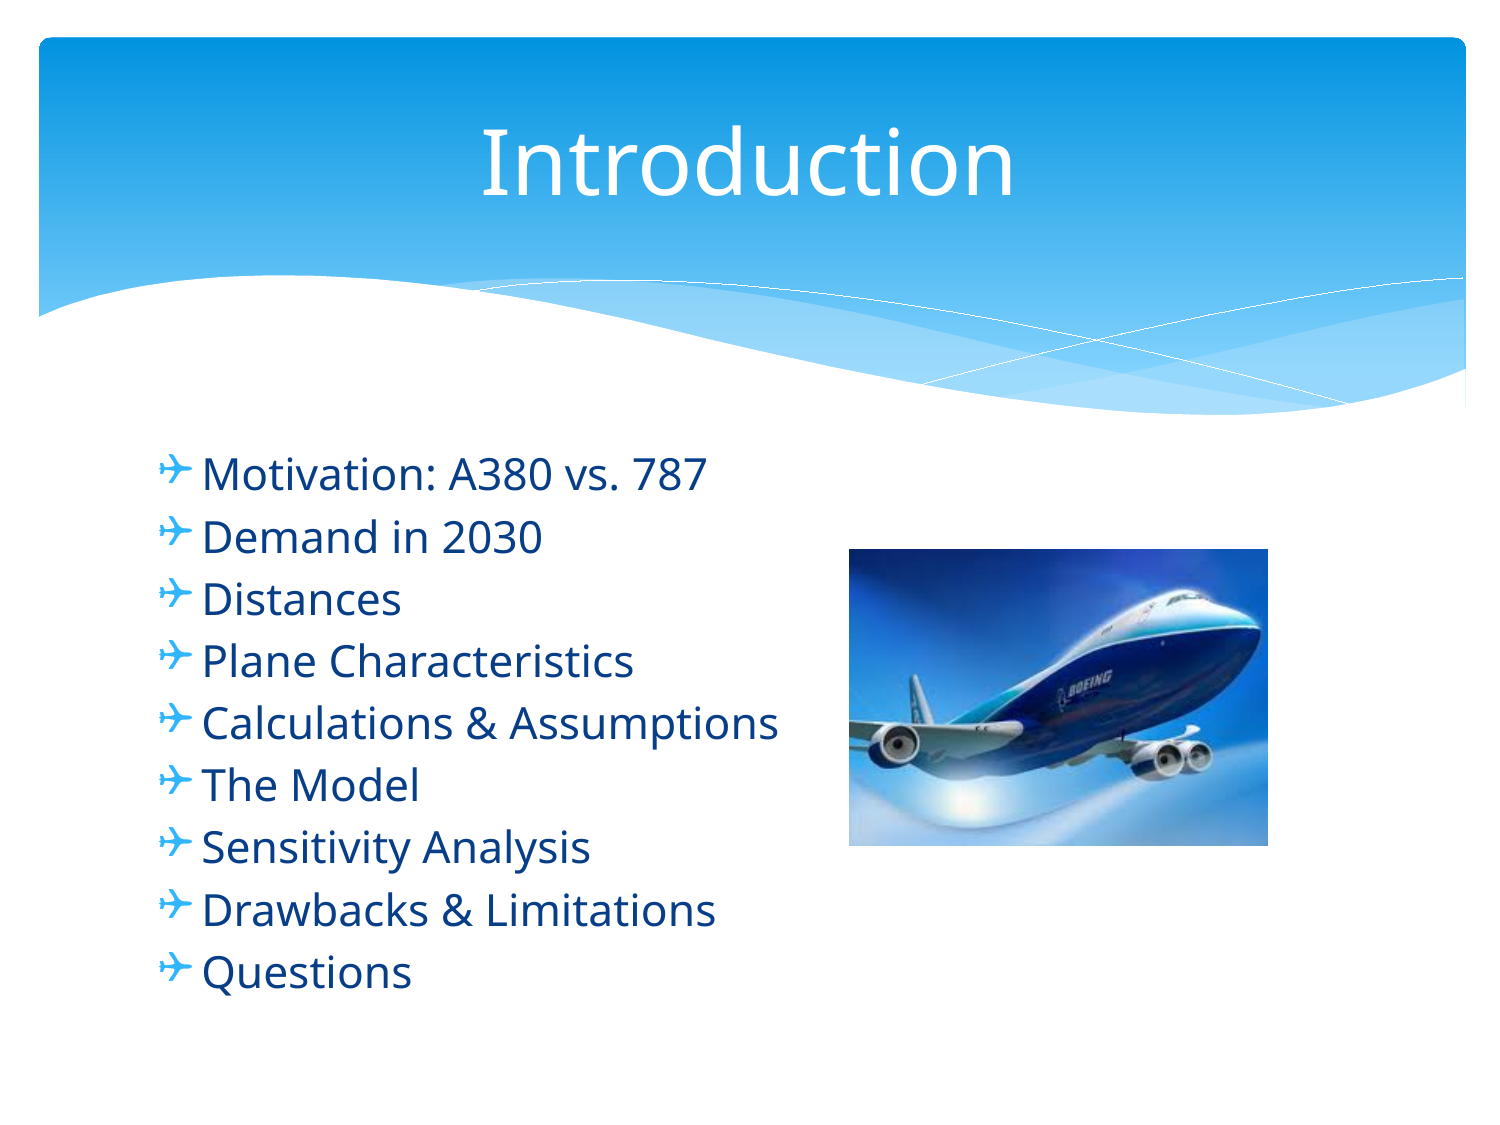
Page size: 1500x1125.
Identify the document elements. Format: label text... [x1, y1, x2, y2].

title Introduction [75, 55, 1425, 261]
list Motivation: A380 vs. 787 Demand in 2030 Distances Plane Characteristics Calculations & Assumptions The Model Sensitivity Analysis Drawbacks & Limitations Questions [143, 438, 1359, 1005]
picture [849, 549, 1268, 846]
